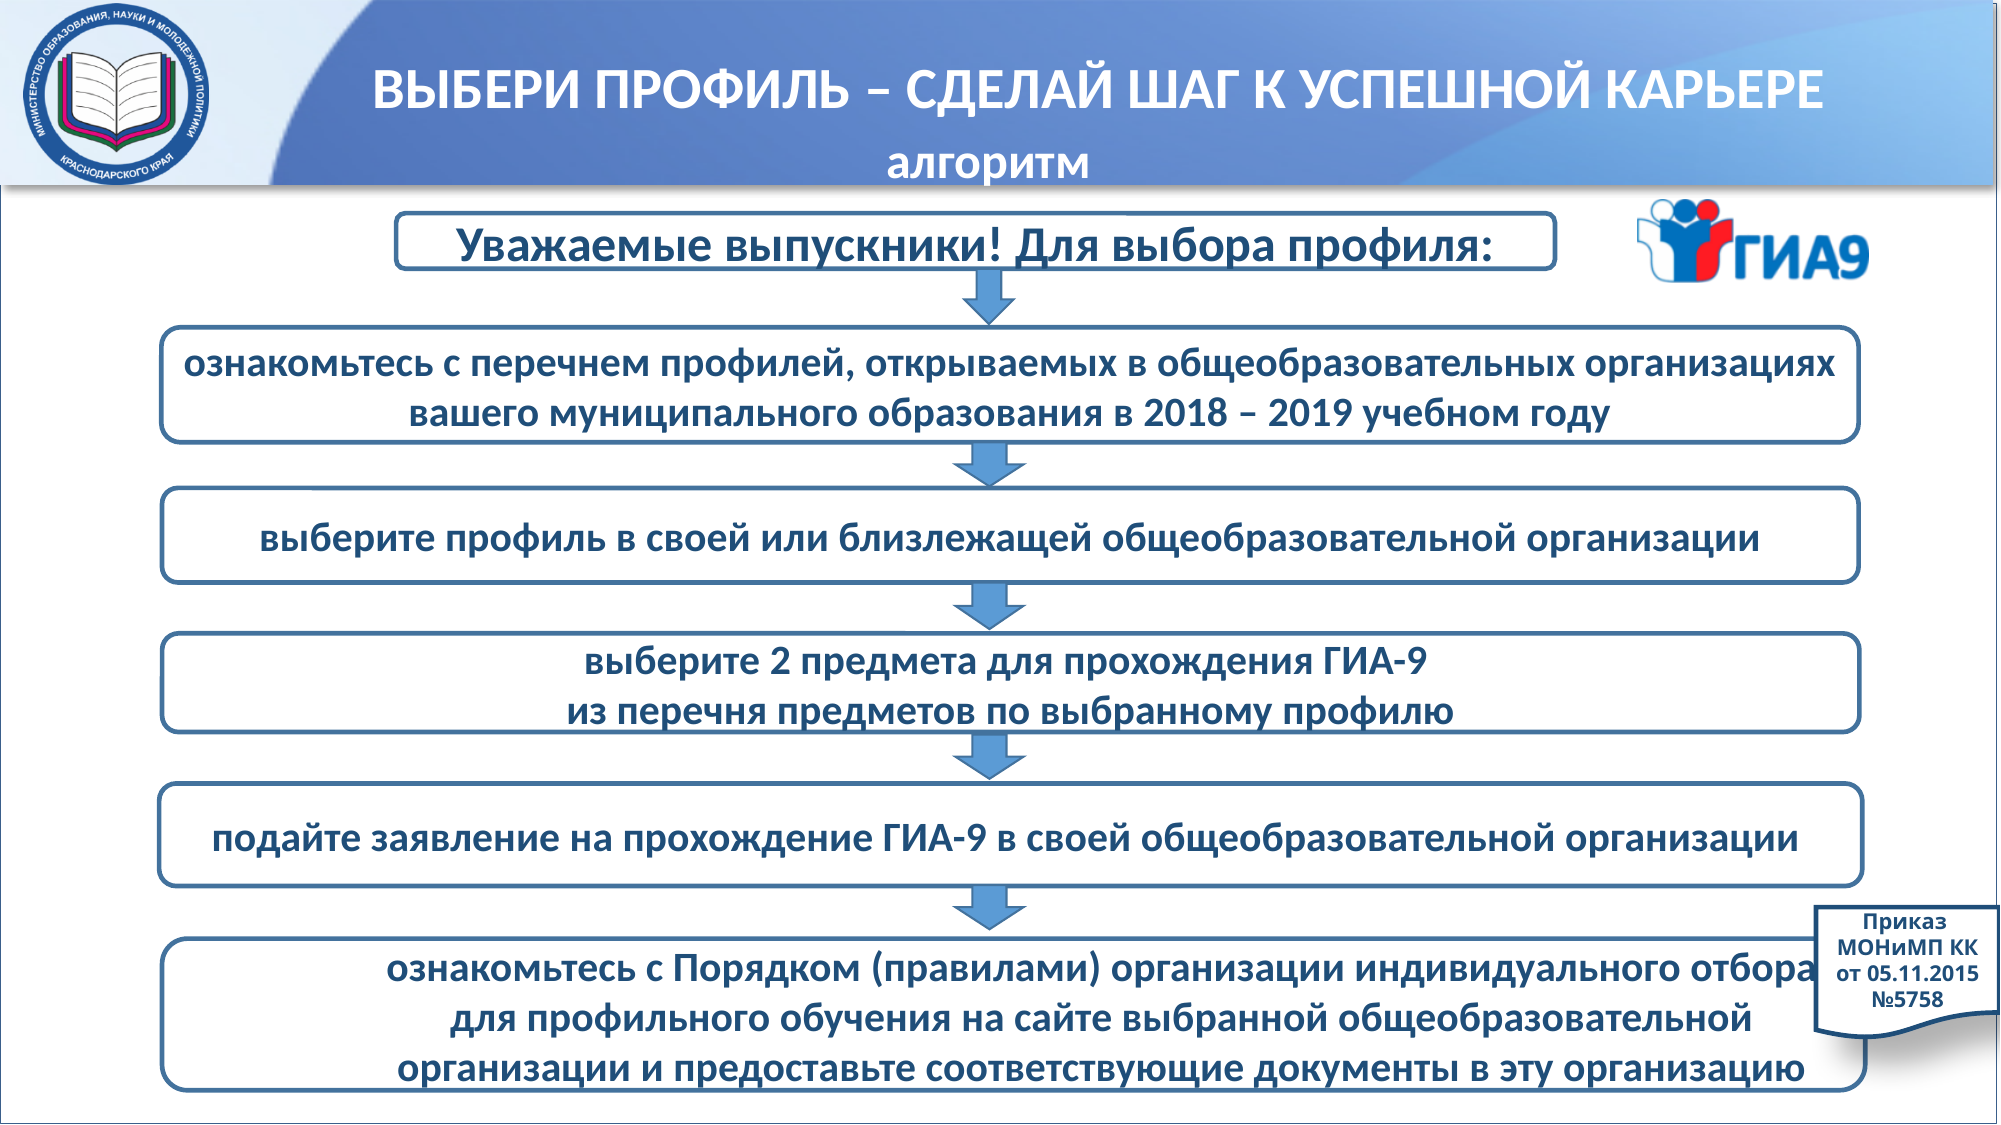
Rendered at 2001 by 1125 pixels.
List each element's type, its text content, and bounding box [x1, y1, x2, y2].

text_box [955, 885, 1024, 930]
text_box [955, 734, 1024, 779]
text_box выберите профиль в своей или близлежащей общеобразовательной организации [161, 487, 1859, 583]
text_box выберите 2 предмета для прохождения ГИА-9 из перечня предметов по выбранному профилю [162, 633, 1860, 733]
picture [0, 0, 1993, 185]
text_box [955, 442, 1024, 487]
text_box подайте заявление на прохождение ГИА-9 в своей общеобразовательной организации [159, 783, 1863, 887]
text_box [964, 268, 1014, 325]
text_box [955, 582, 1024, 630]
text_box ознакомьтесь с перечнем профилей, открываемых в общеобразовательных организациях вашего муниципального образования в 2018 – 2019 учебном году [161, 327, 1859, 443]
picture [1637, 199, 1869, 283]
text_box ВЫБЕРИ ПРОФИЛЬ – СДЕЛАЙ ШАГ К УСПЕШНОЙ КАРЬЕРЕ алгоритм [301, 42, 1897, 198]
text_box ознакомьтесь с Порядком (правилами) организации индивидуального отбора для профильного обучения на сайте выбранной общеобразовательной организации и предоставьте соответствующие документы в эту организацию [162, 938, 1863, 1091]
text_box Приказ МОНиМП КК от 05.11.2015 №5758 [1816, 907, 2000, 1037]
text_box Уважаемые выпускники! Для выбора профиля: [396, 213, 1555, 269]
